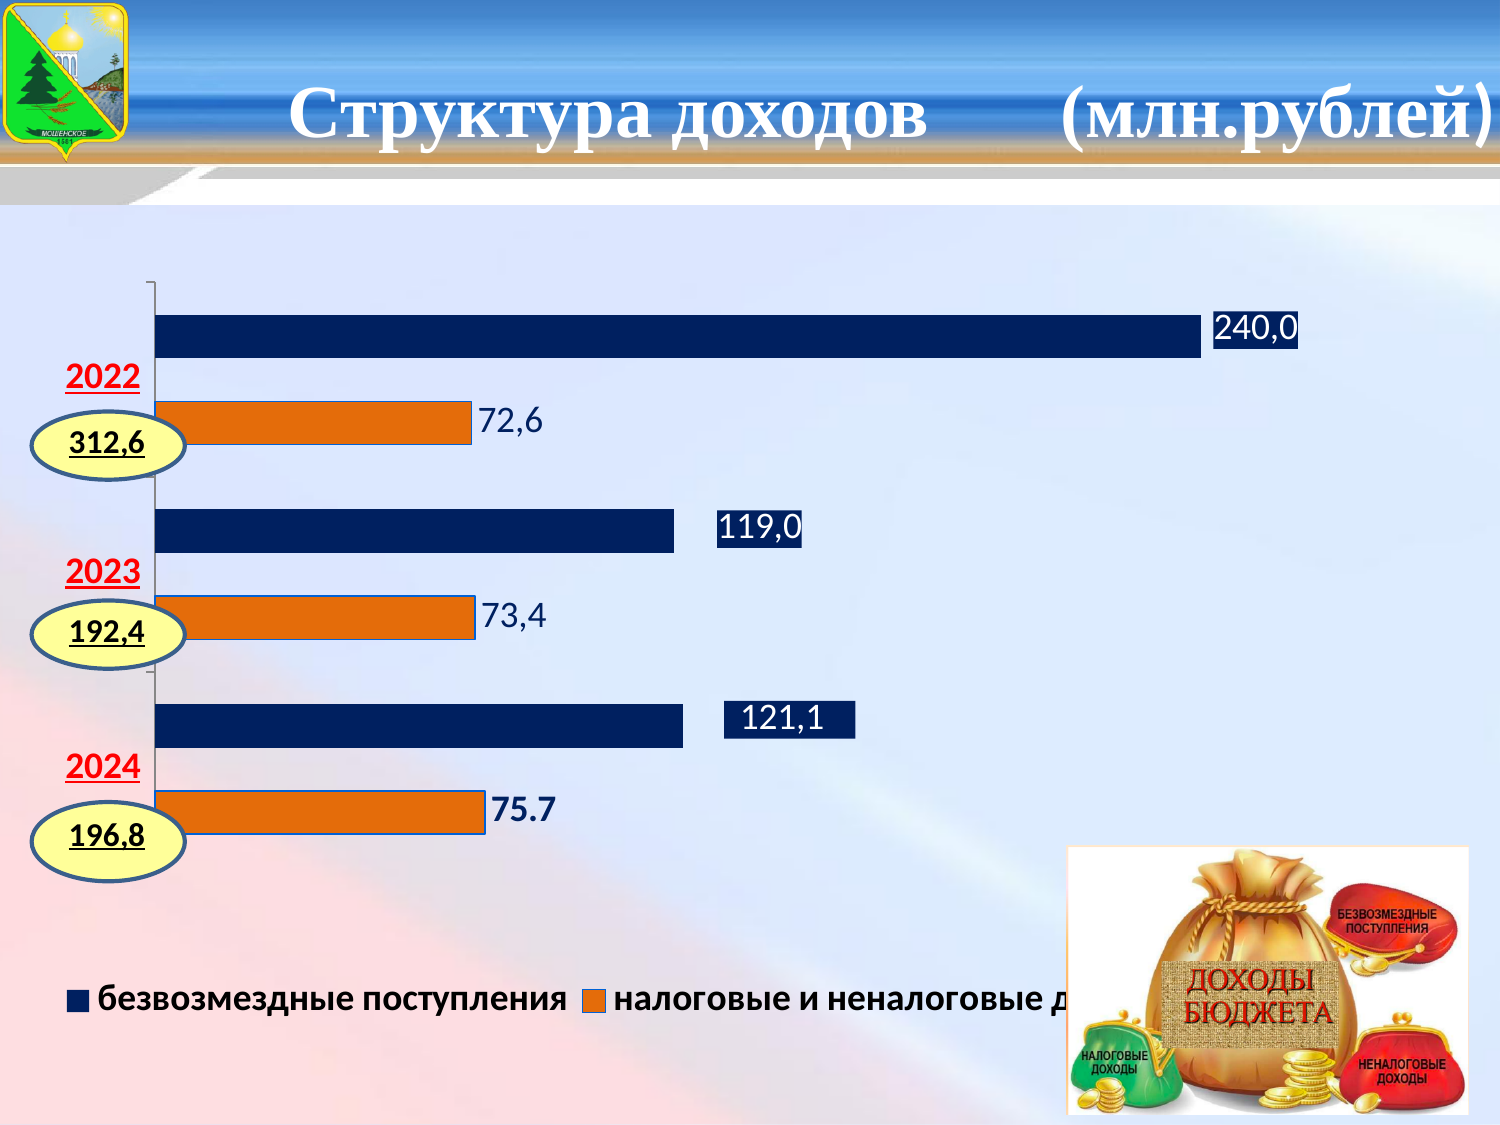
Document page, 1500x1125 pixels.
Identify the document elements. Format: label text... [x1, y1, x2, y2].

chart [29, 247, 1500, 1099]
picture [0, 0, 1500, 1125]
text_box Структура доходов (млн.рублей) [196, 54, 1500, 160]
